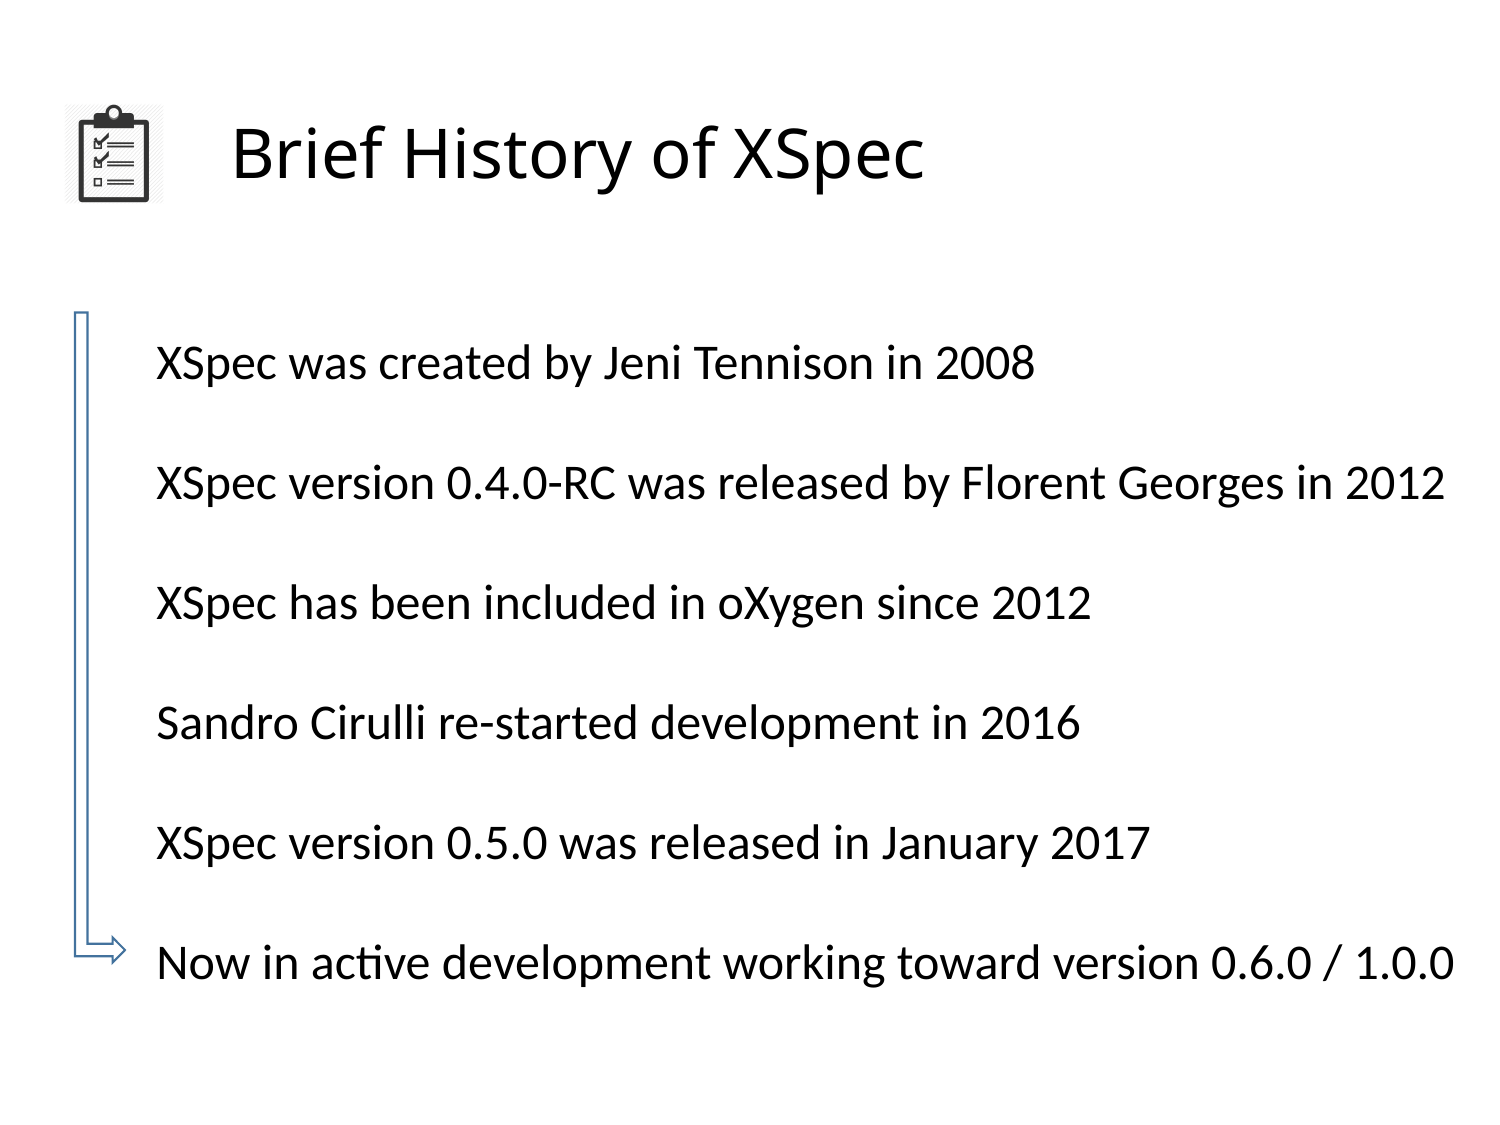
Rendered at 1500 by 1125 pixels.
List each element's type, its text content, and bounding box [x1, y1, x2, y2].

text_box XSpec was created by Jeni Tennison in 2008 XSpec version 0.4.0-RC was released by Florent Georges in 2012 XSpec has been included in oXygen since 2012 Sandro Cirulli re-started development in 2016 XSpec version 0.5.0 was released in January 2017 Now in active development working toward version 0.6.0 / 1.0.0 [141, 262, 1481, 998]
title Brief History of XSpec [65, 62, 1416, 250]
text_box [73, 311, 127, 966]
picture [63, 103, 164, 204]
